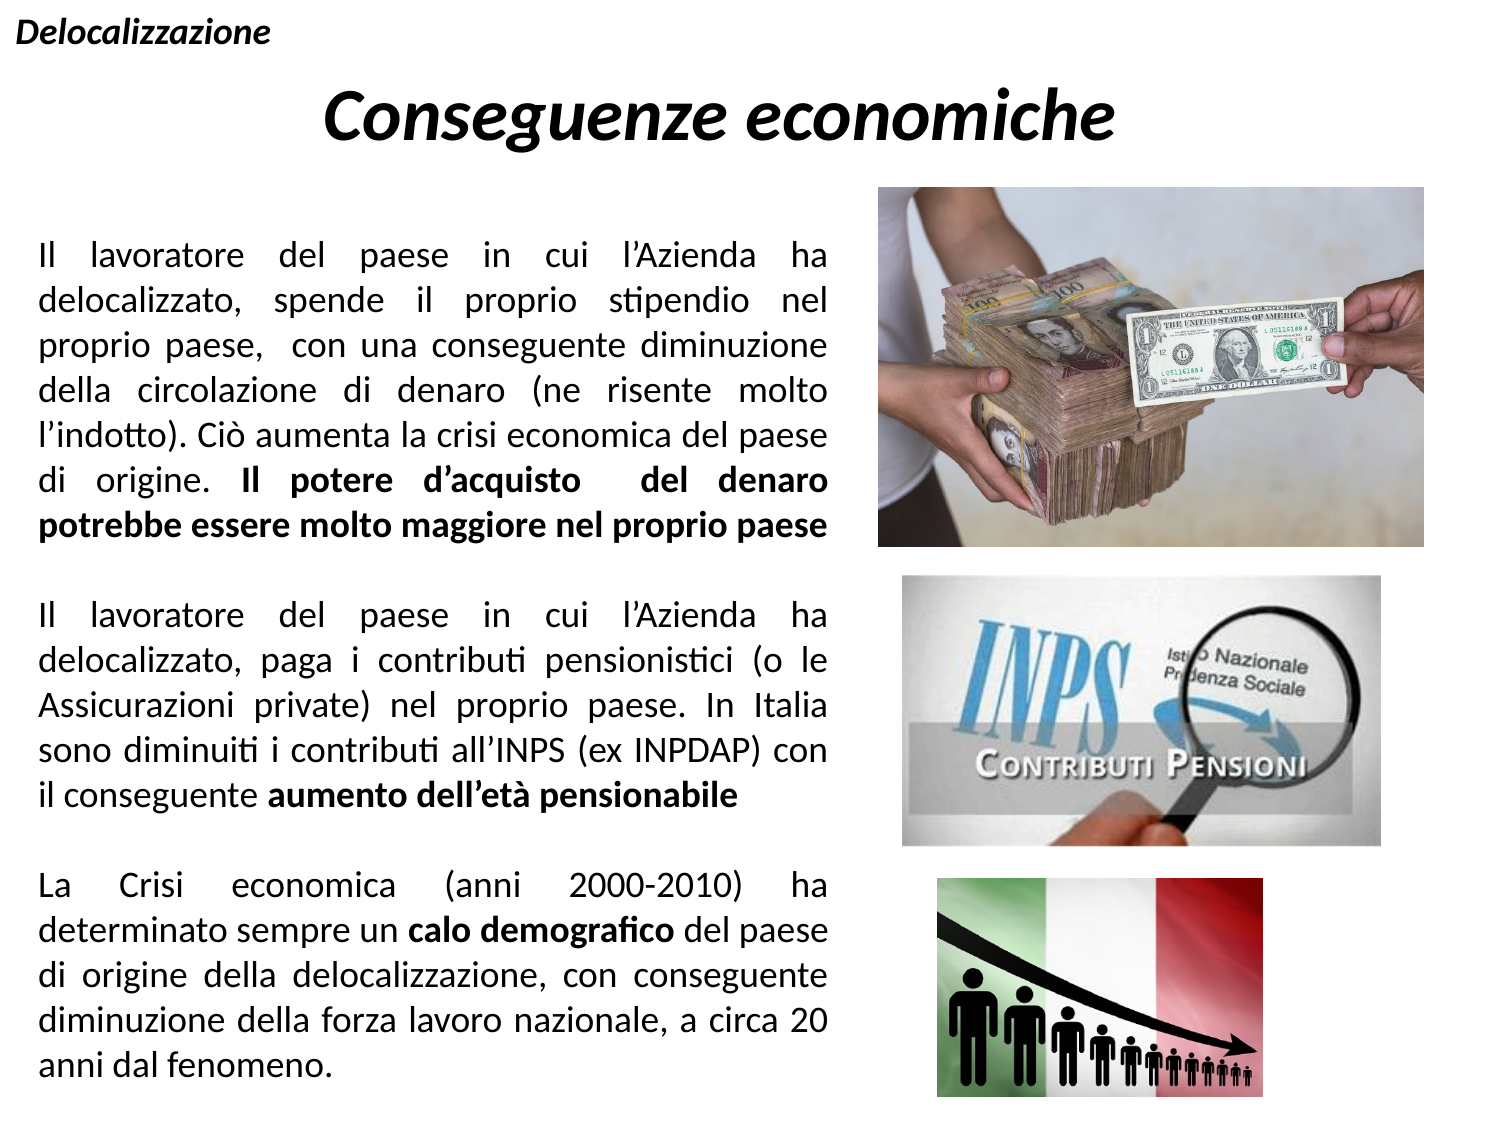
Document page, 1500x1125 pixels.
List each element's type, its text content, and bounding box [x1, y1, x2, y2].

text_box Delocalizzazione [0, 0, 287, 60]
text_box Il lavoratore del paese in cui l’Azienda ha delocalizzato, spende il proprio stipendio nel proprio paese, con una conseguente diminuzione della circolazione di denaro (ne risente molto l’indotto). Ciò aumenta la crisi economica del paese di origine. Il potere d’acquisto del denaro potrebbe essere molto maggiore nel proprio paese Il lavoratore del paese in cui l’Azienda ha delocalizzato, paga i contributi pensionistici (o le Assicurazioni private) nel proprio paese. In Italia sono diminuiti i contributi all’INPS (ex INPDAP) con il conseguente aumento dell’età pensionabile La Crisi economica (anni 2000-2010) ha determinato sempre un calo demografico del paese di origine della delocalizzazione, con conseguente diminuzione della forza lavoro nazionale, a circa 20 anni dal fenomeno. [23, 222, 844, 1093]
picture [937, 878, 1263, 1097]
picture [902, 573, 1381, 848]
text_box Conseguenze economiche [308, 58, 1133, 164]
picture [878, 187, 1424, 547]
